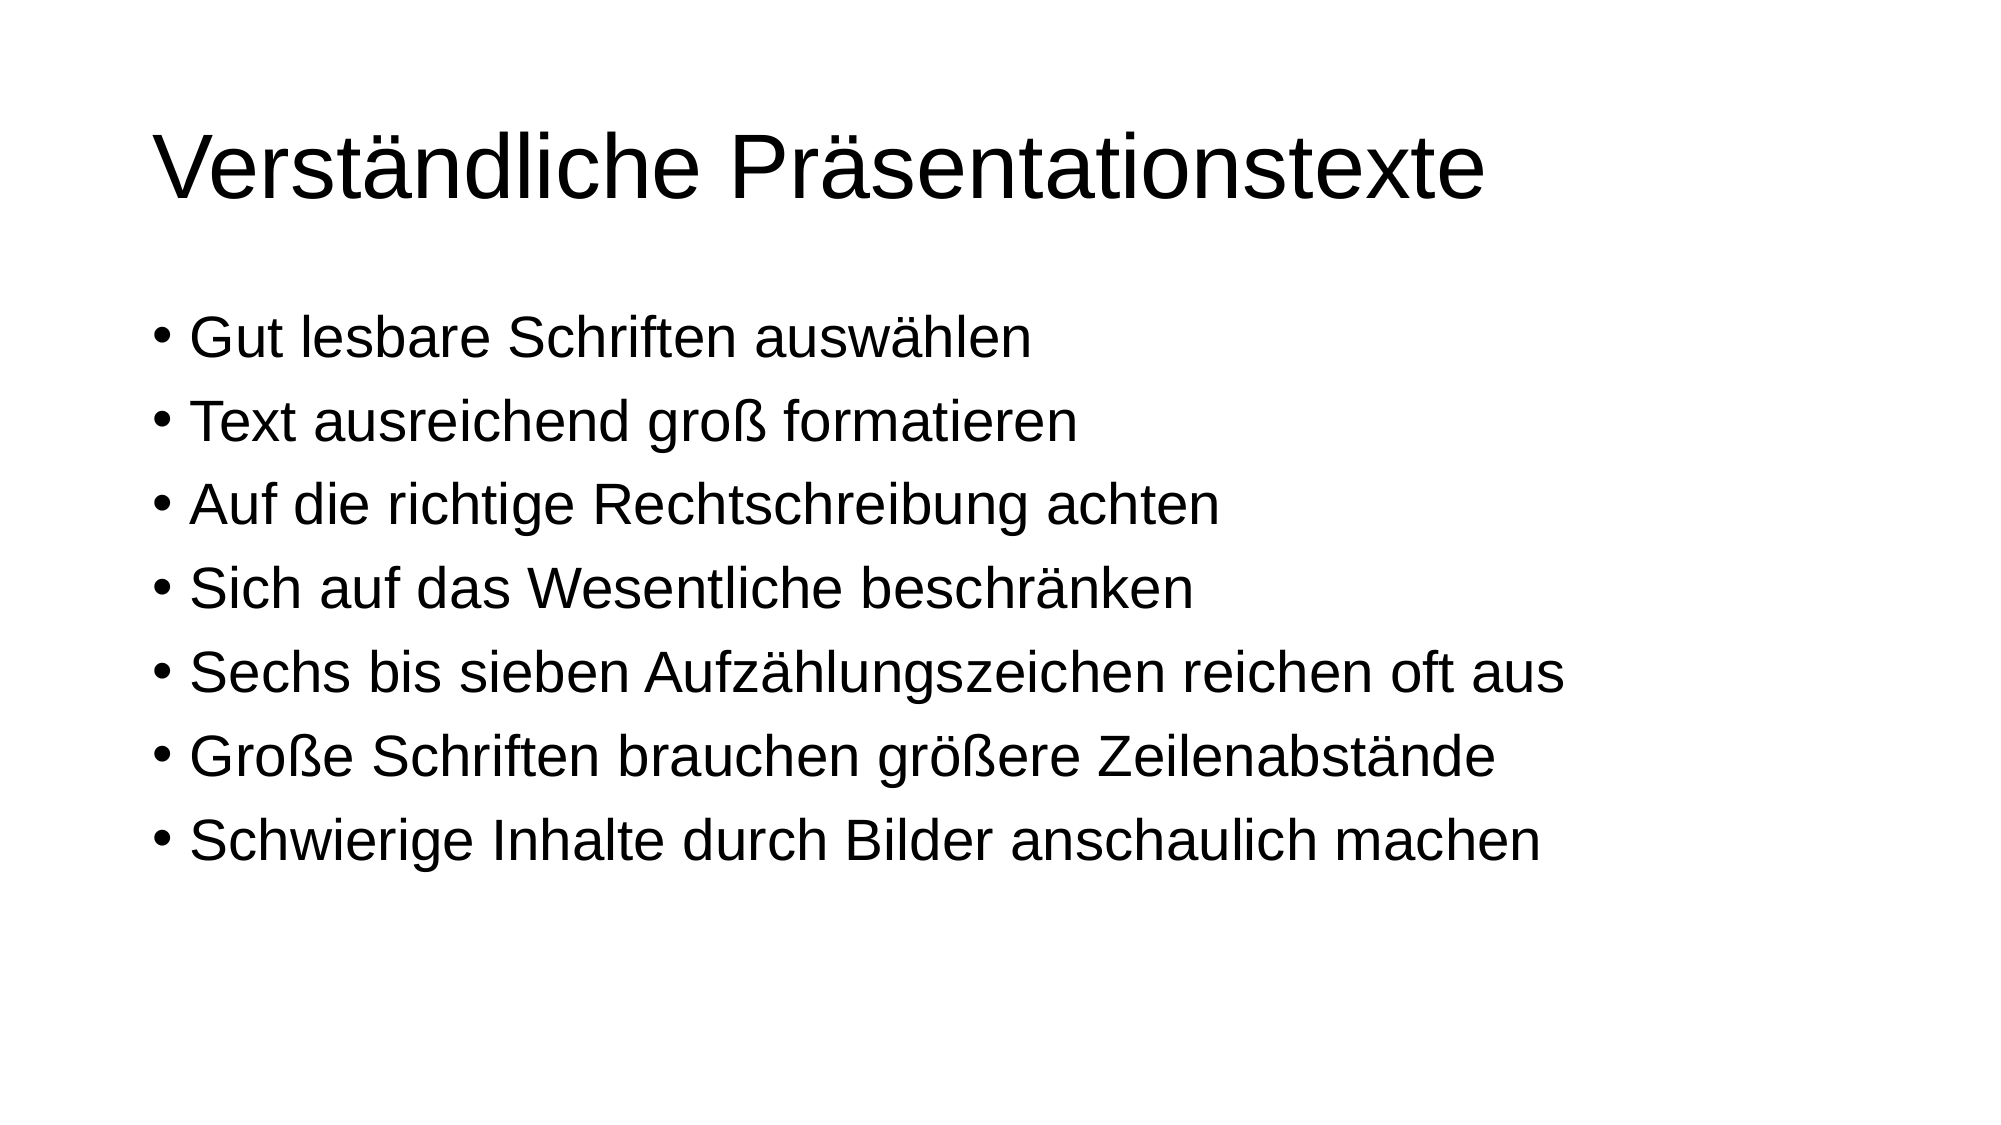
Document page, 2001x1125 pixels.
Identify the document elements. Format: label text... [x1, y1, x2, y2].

list Gut lesbare Schriften auswählen Text ausreichend groß formatieren Auf die richtige Rechtschreibung achten Sich auf das Wesentliche beschränken Sechs bis sieben Aufzählungszeichen reichen oft aus Große Schriften brauchen größere Zeilenabstände Schwierige Inhalte durch Bilder anschaulich machen [137, 299, 1863, 1014]
title Verständliche Präsentationstexte [137, 59, 1863, 278]
